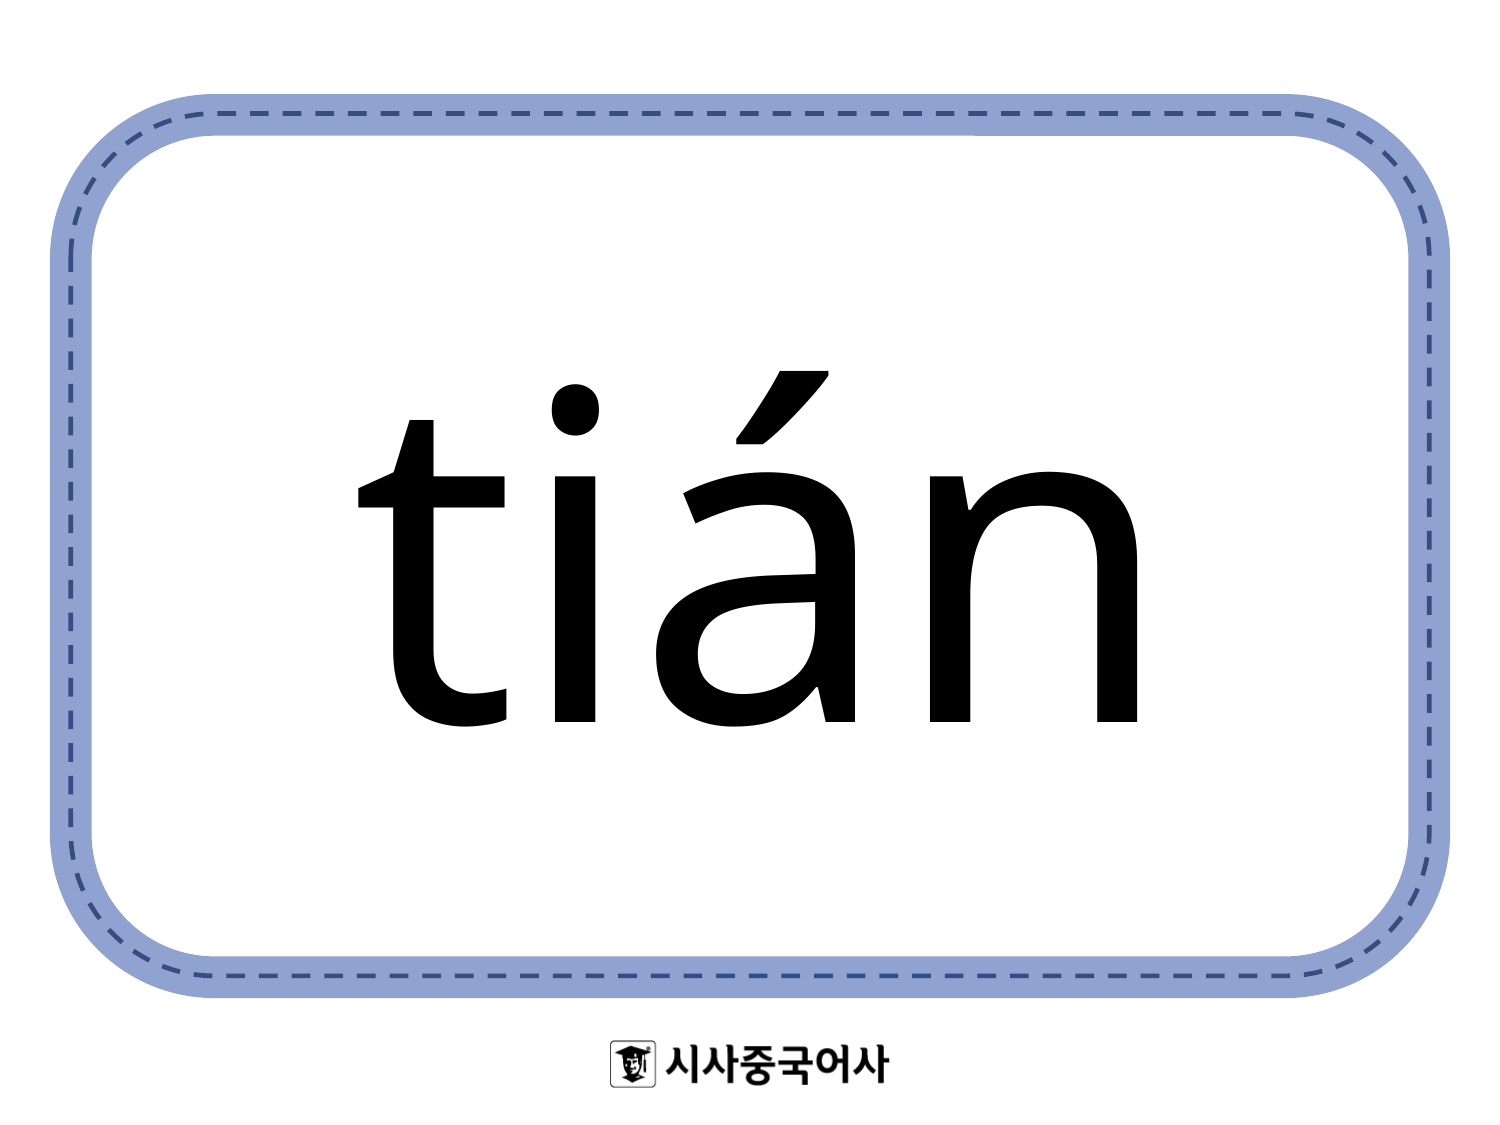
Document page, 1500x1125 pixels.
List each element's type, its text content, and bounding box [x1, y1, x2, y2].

text_box tián [159, 208, 1368, 871]
picture [602, 1034, 898, 1094]
